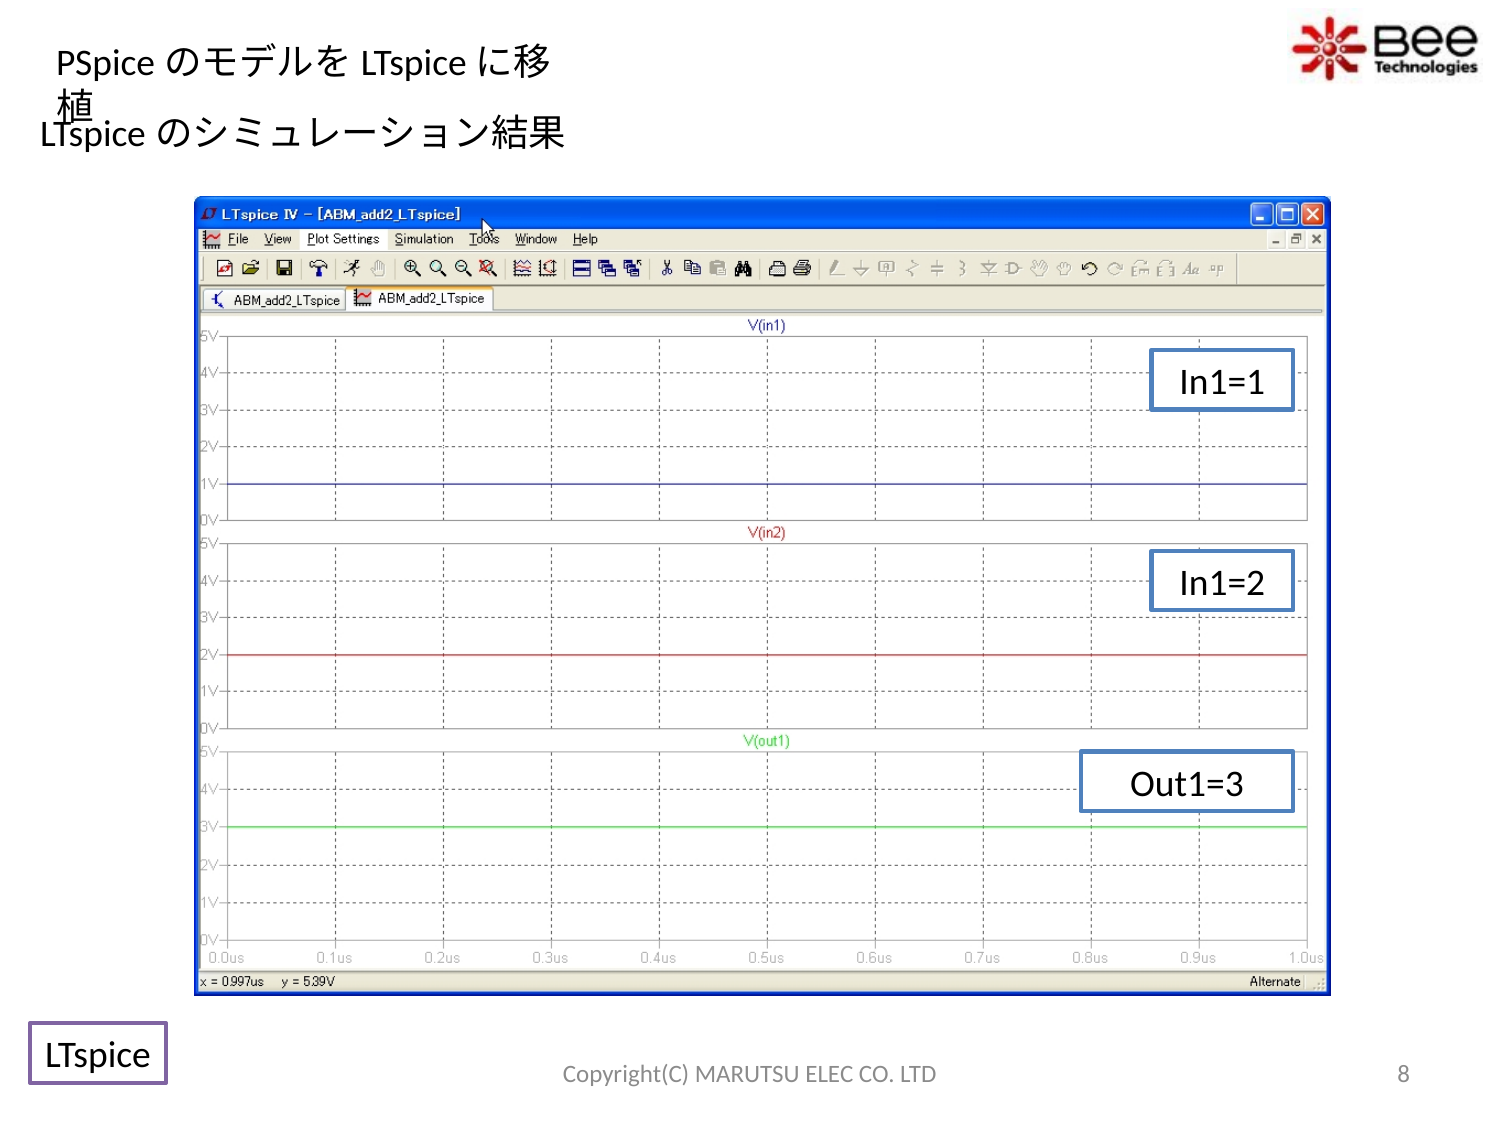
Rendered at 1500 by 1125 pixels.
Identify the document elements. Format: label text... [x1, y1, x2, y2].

text_box PSpiceのモデルをLTspiceに移植 [41, 30, 597, 136]
slide_number 8 [1074, 1042, 1425, 1103]
text_box LTspiceのシミュレーション結果 [25, 101, 581, 162]
picture [194, 196, 1332, 996]
text_box LTspice [28, 1021, 168, 1085]
picture [1286, 8, 1483, 91]
footer Copyright(C) MARUTSU ELEC CO. LTD [512, 1042, 988, 1103]
